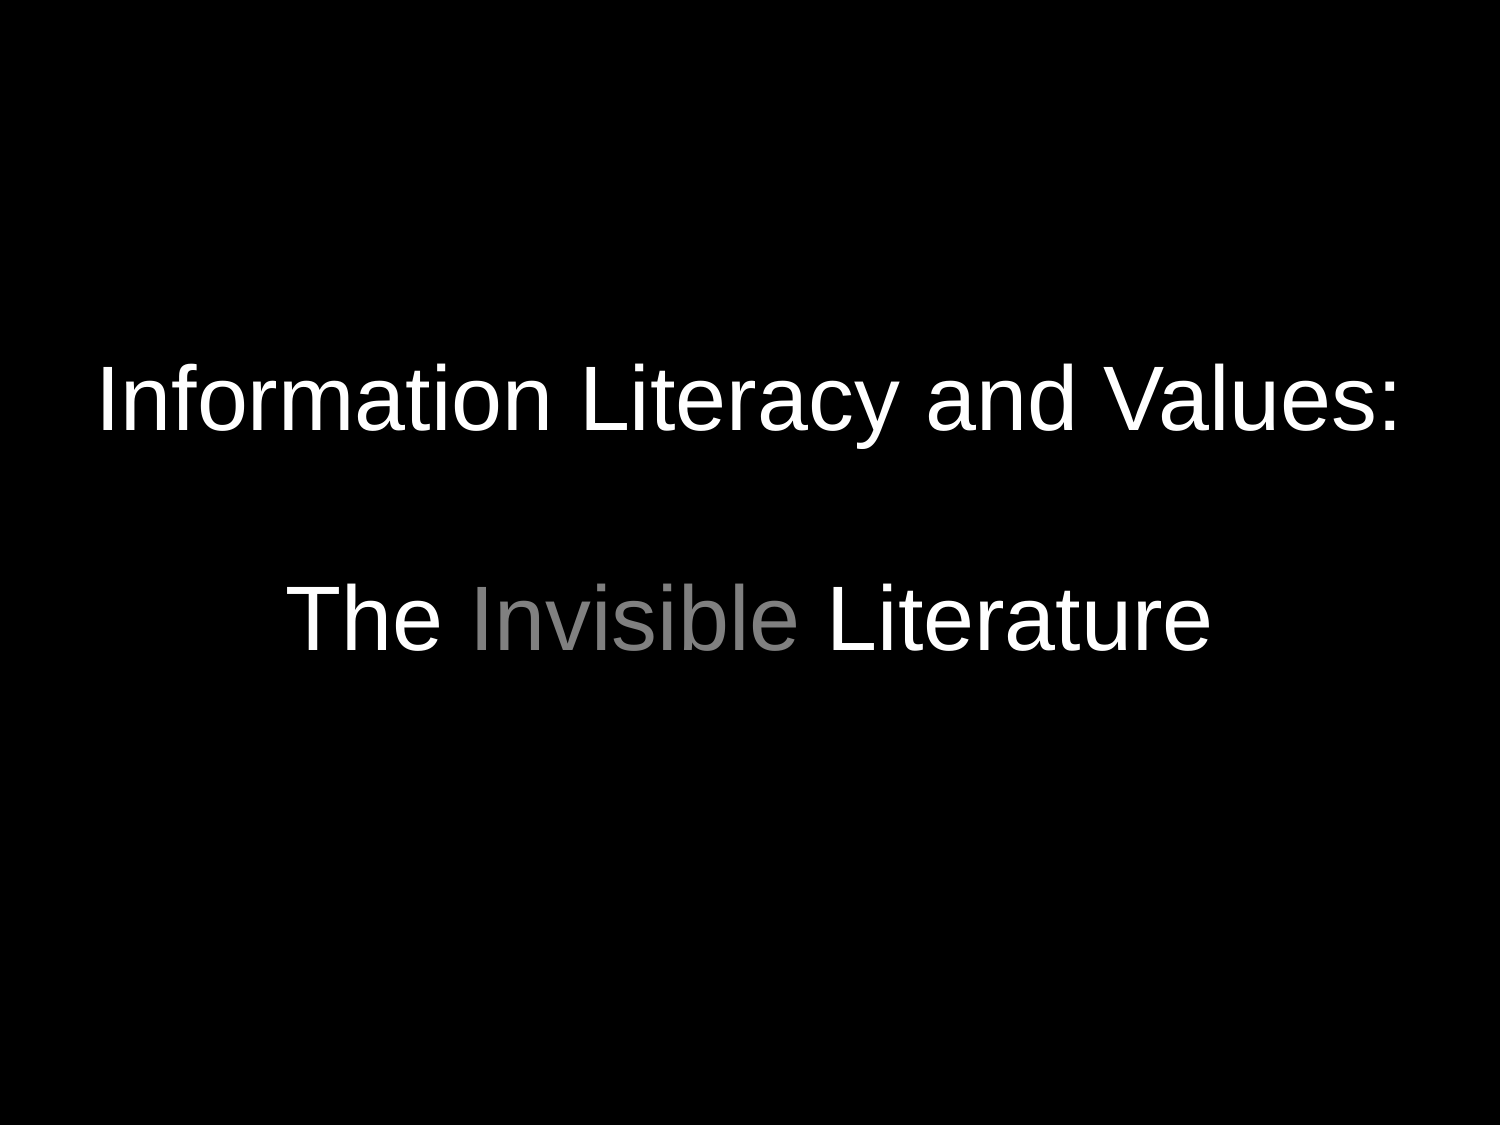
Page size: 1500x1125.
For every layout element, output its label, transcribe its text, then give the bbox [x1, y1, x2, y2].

title Information Literacy and Values: The Invisible Literature [74, 44, 1426, 963]
